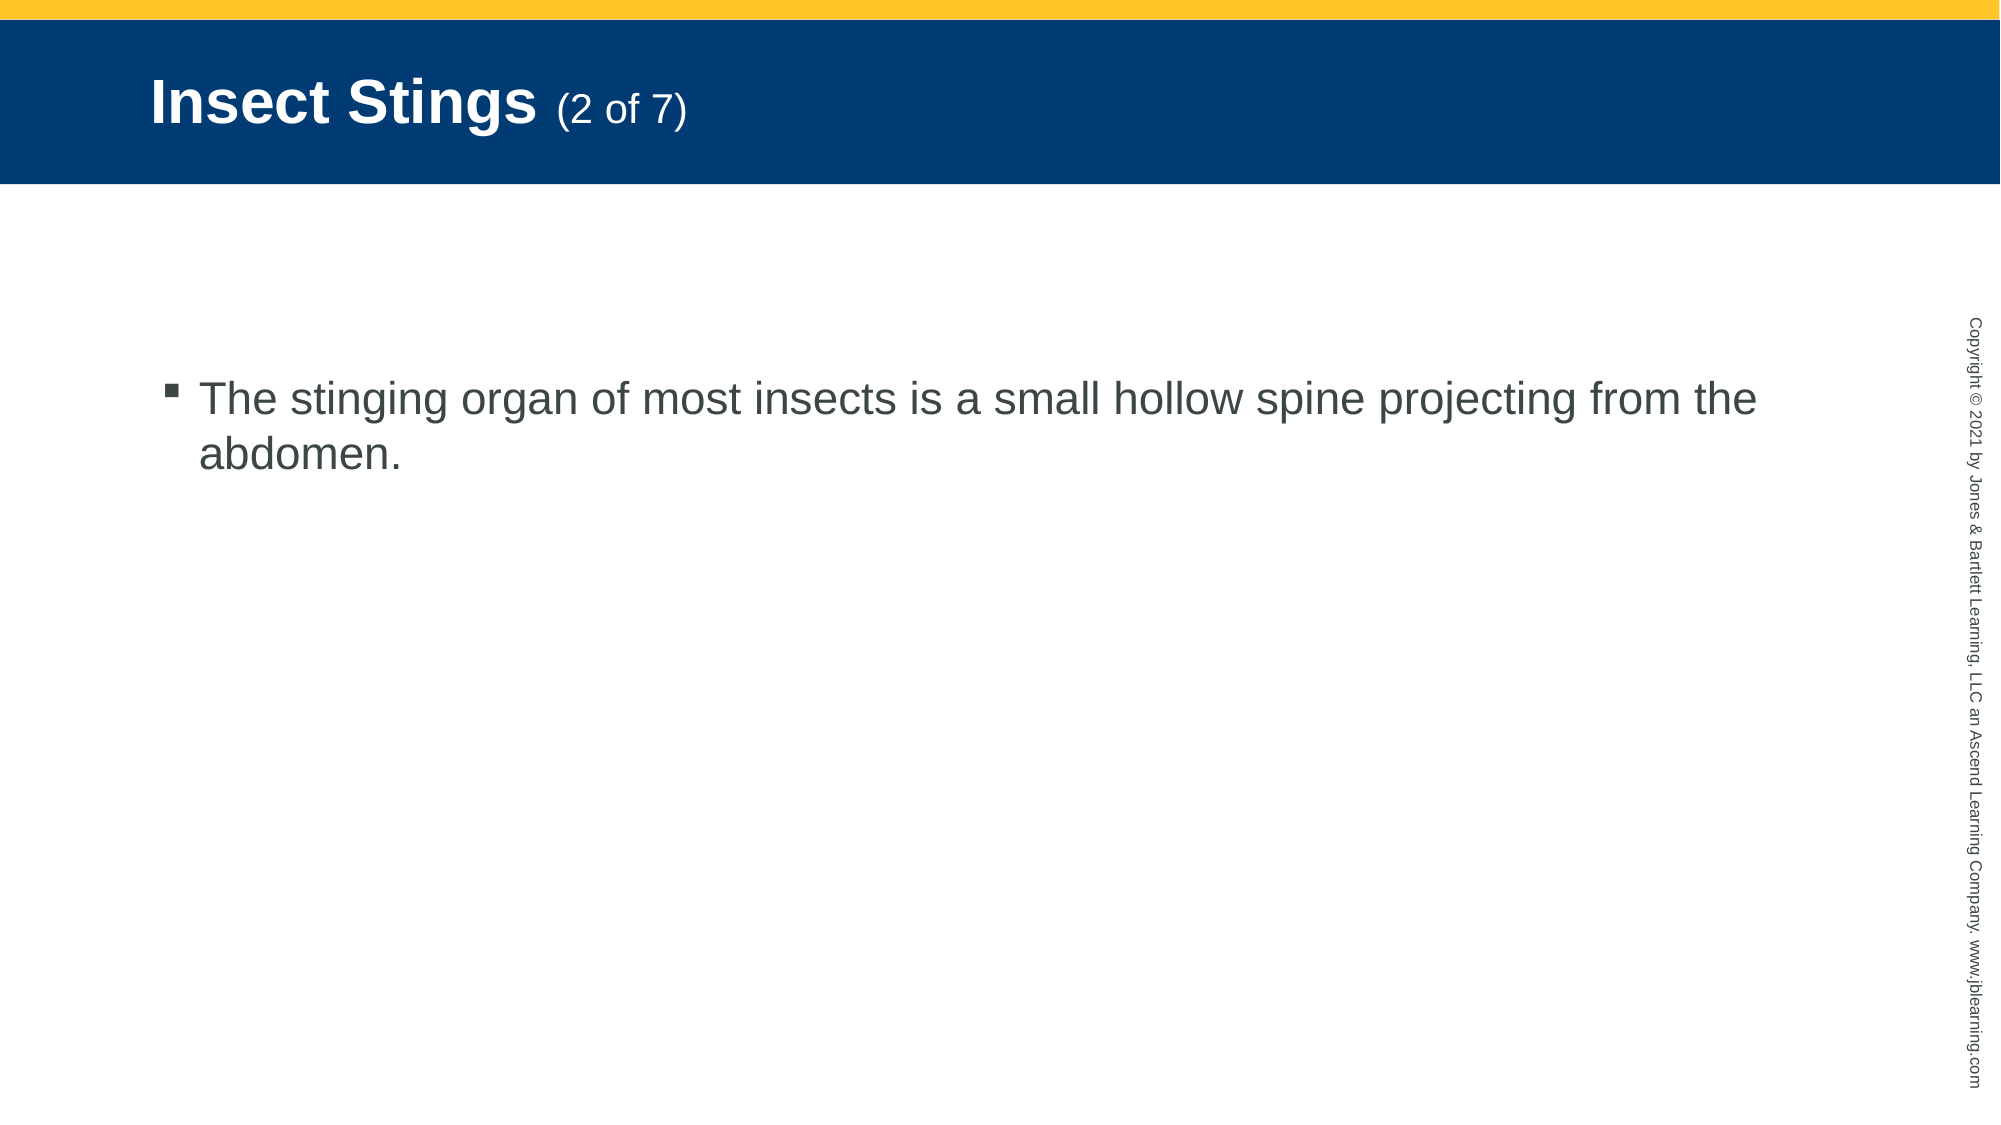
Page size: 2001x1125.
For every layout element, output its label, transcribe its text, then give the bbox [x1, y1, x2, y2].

list The stinging organ of most insects is a small hollow spine projecting from the abdomen. [146, 361, 1859, 1016]
title Insect Stings (2 of 7) [0, 19, 2000, 185]
